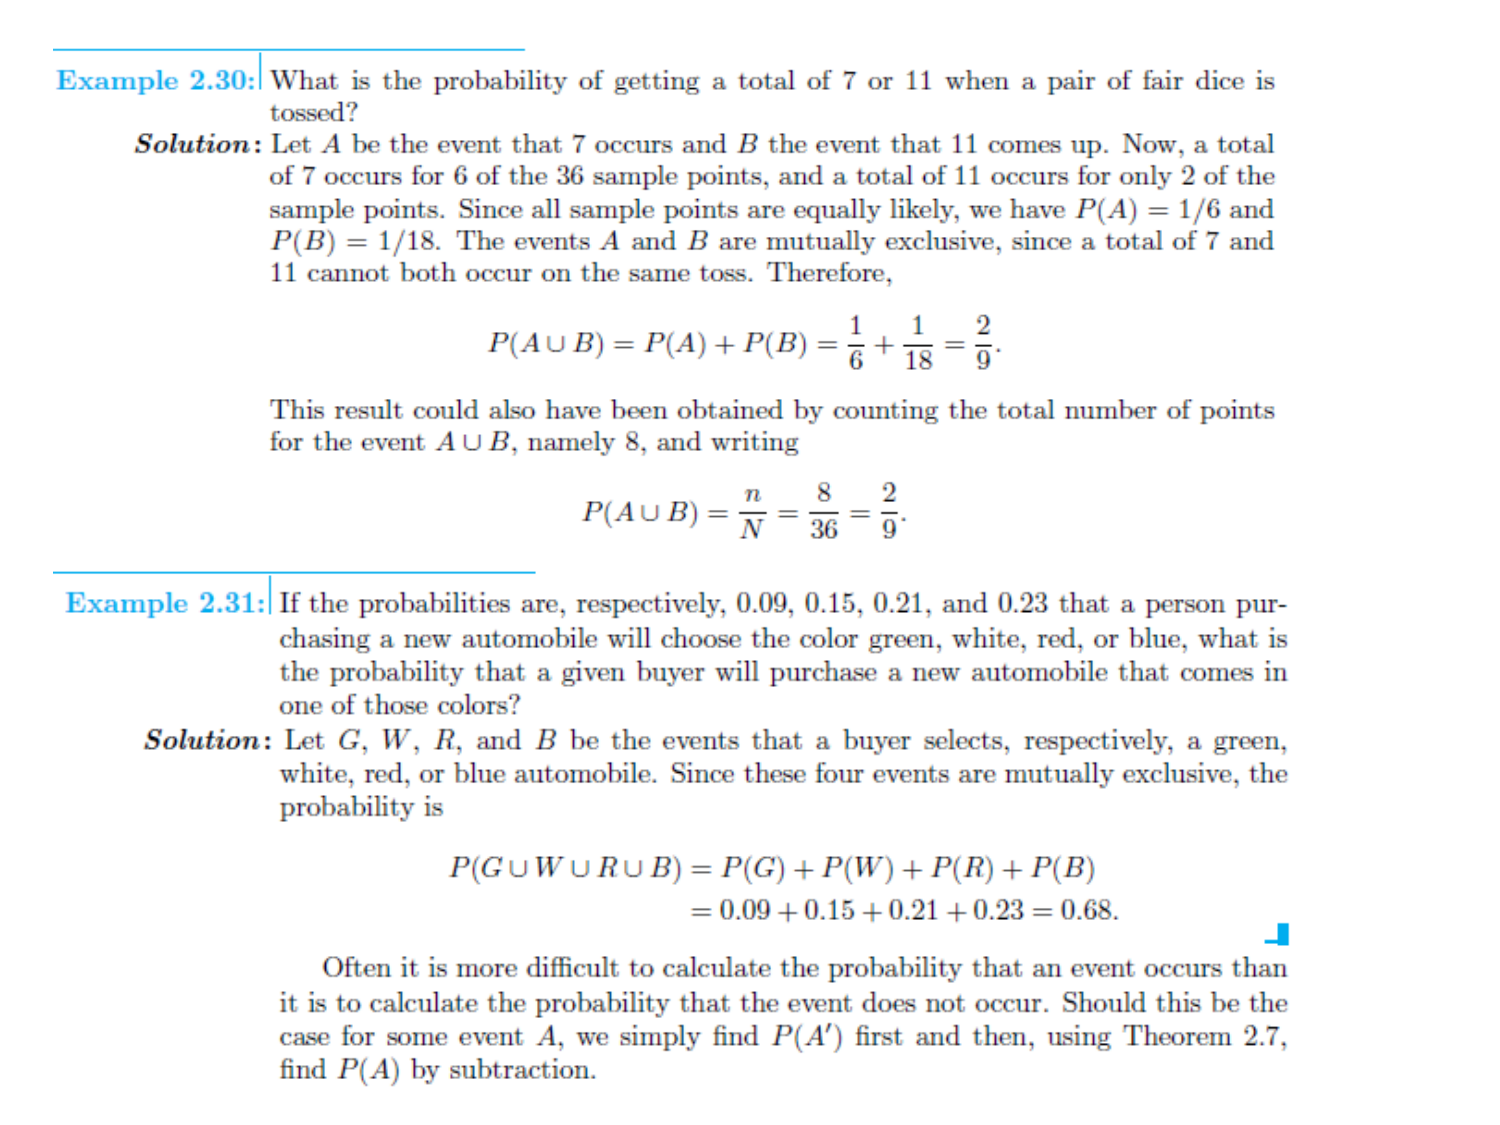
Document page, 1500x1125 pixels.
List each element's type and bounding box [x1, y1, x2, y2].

picture [52, 36, 1341, 1117]
